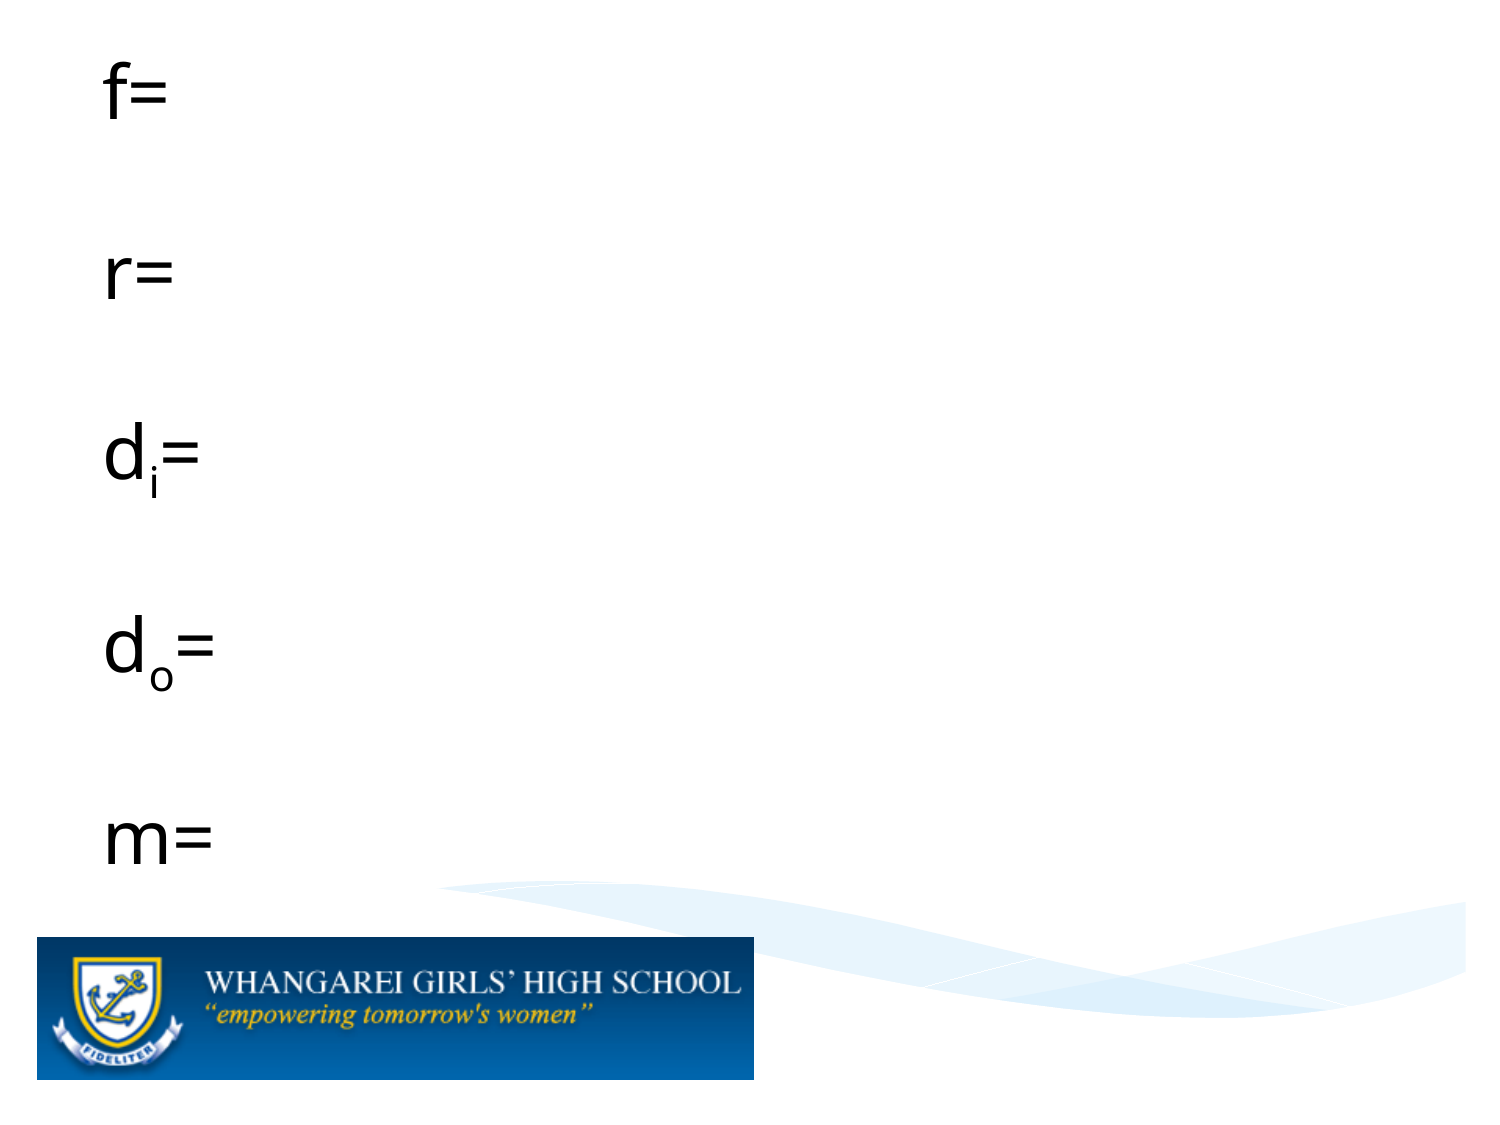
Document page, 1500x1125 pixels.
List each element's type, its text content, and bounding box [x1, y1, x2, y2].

picture [37, 937, 754, 1080]
text_box f= r= di= do= m= [87, 37, 425, 887]
